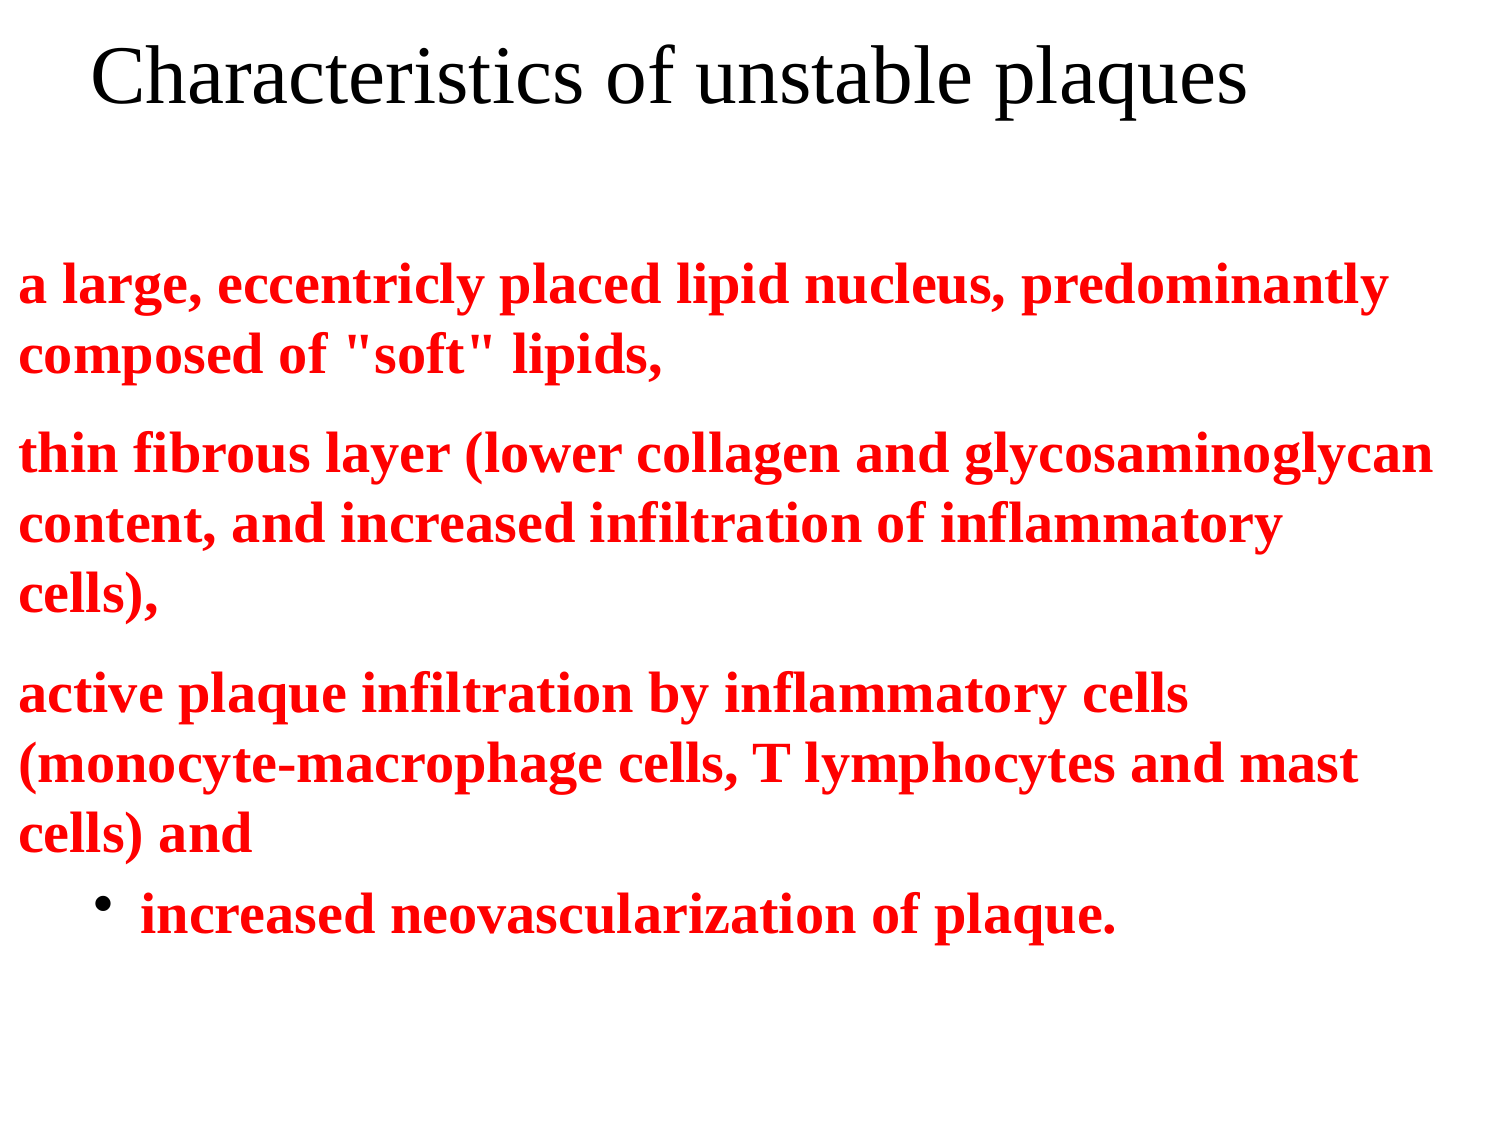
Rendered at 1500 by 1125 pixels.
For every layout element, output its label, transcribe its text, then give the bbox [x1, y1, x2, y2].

title Characteristics of unstable plaques [74, 57, 1426, 183]
list a large, eccentricly placed lipid nucleus, predominantly composed of "soft" lipids, thin fibrous layer (lower collagen and glycosaminoglycan content, and increased infiltration of inflammatory cells), active plaque infiltration by inflammatory cells (monocyte-macrophage cells, T lymphocytes and mast cells) and increased neovascularization of plaque. [3, 237, 1454, 963]
